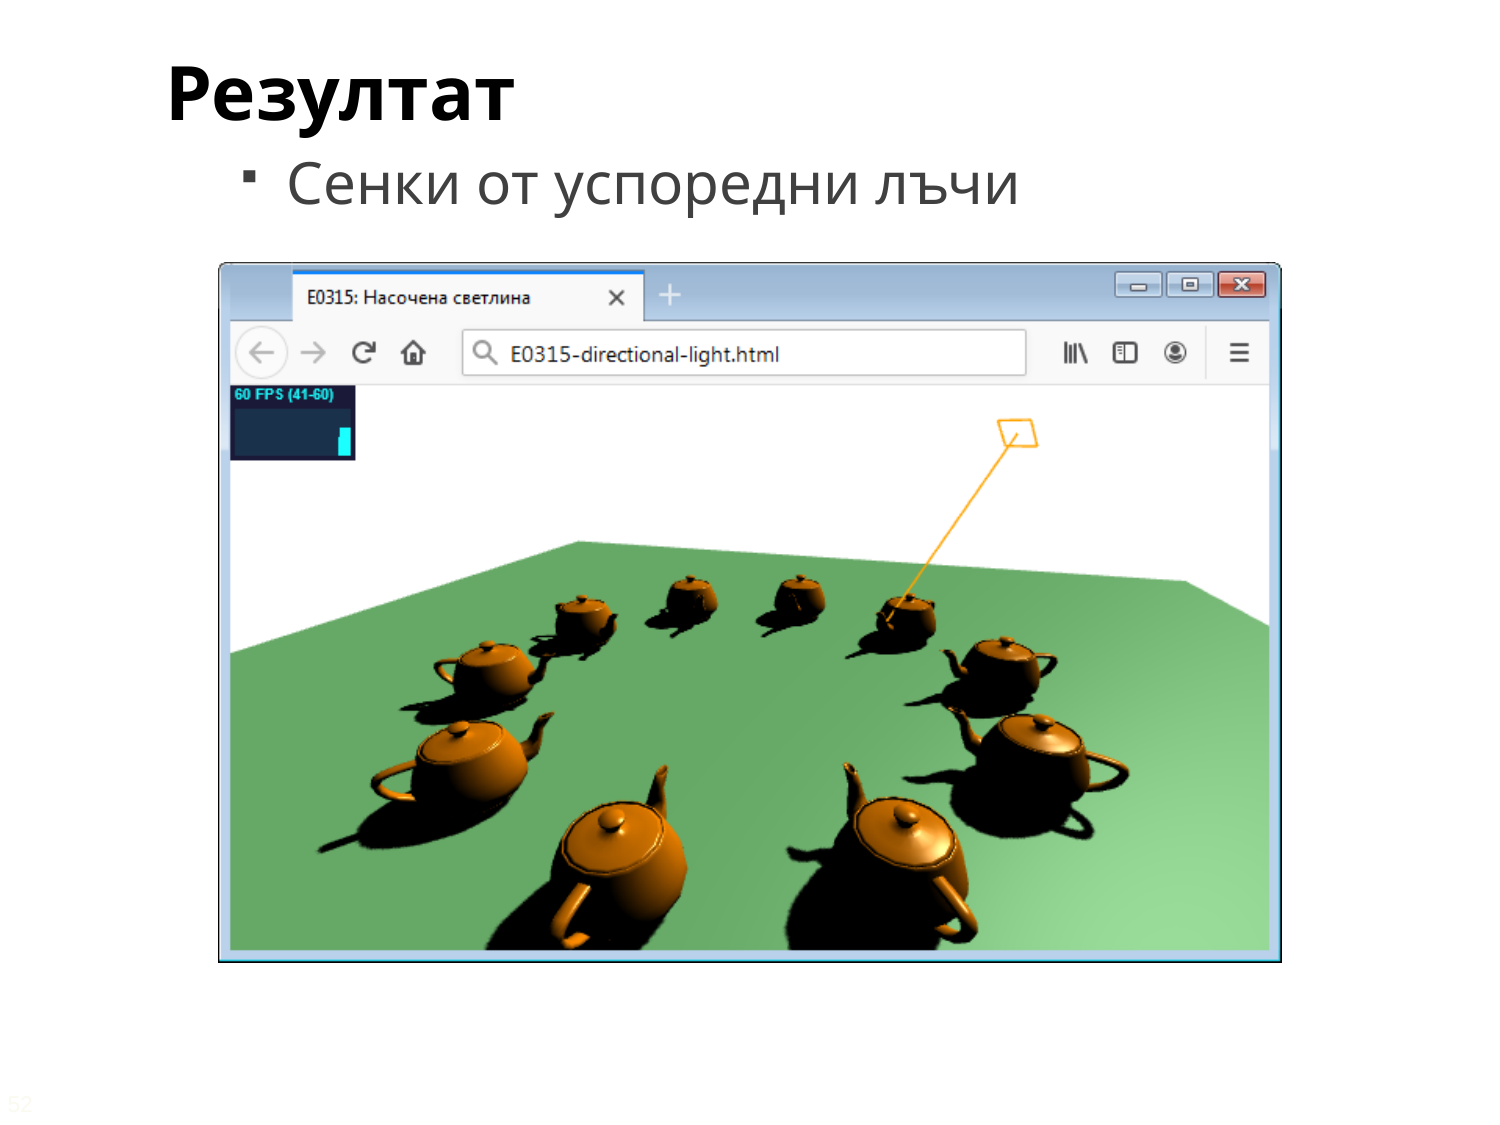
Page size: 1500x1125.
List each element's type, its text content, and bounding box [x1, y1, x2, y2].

list Резултат Сенки от успоредни лъчи [150, 37, 1488, 1113]
picture [218, 262, 1282, 963]
